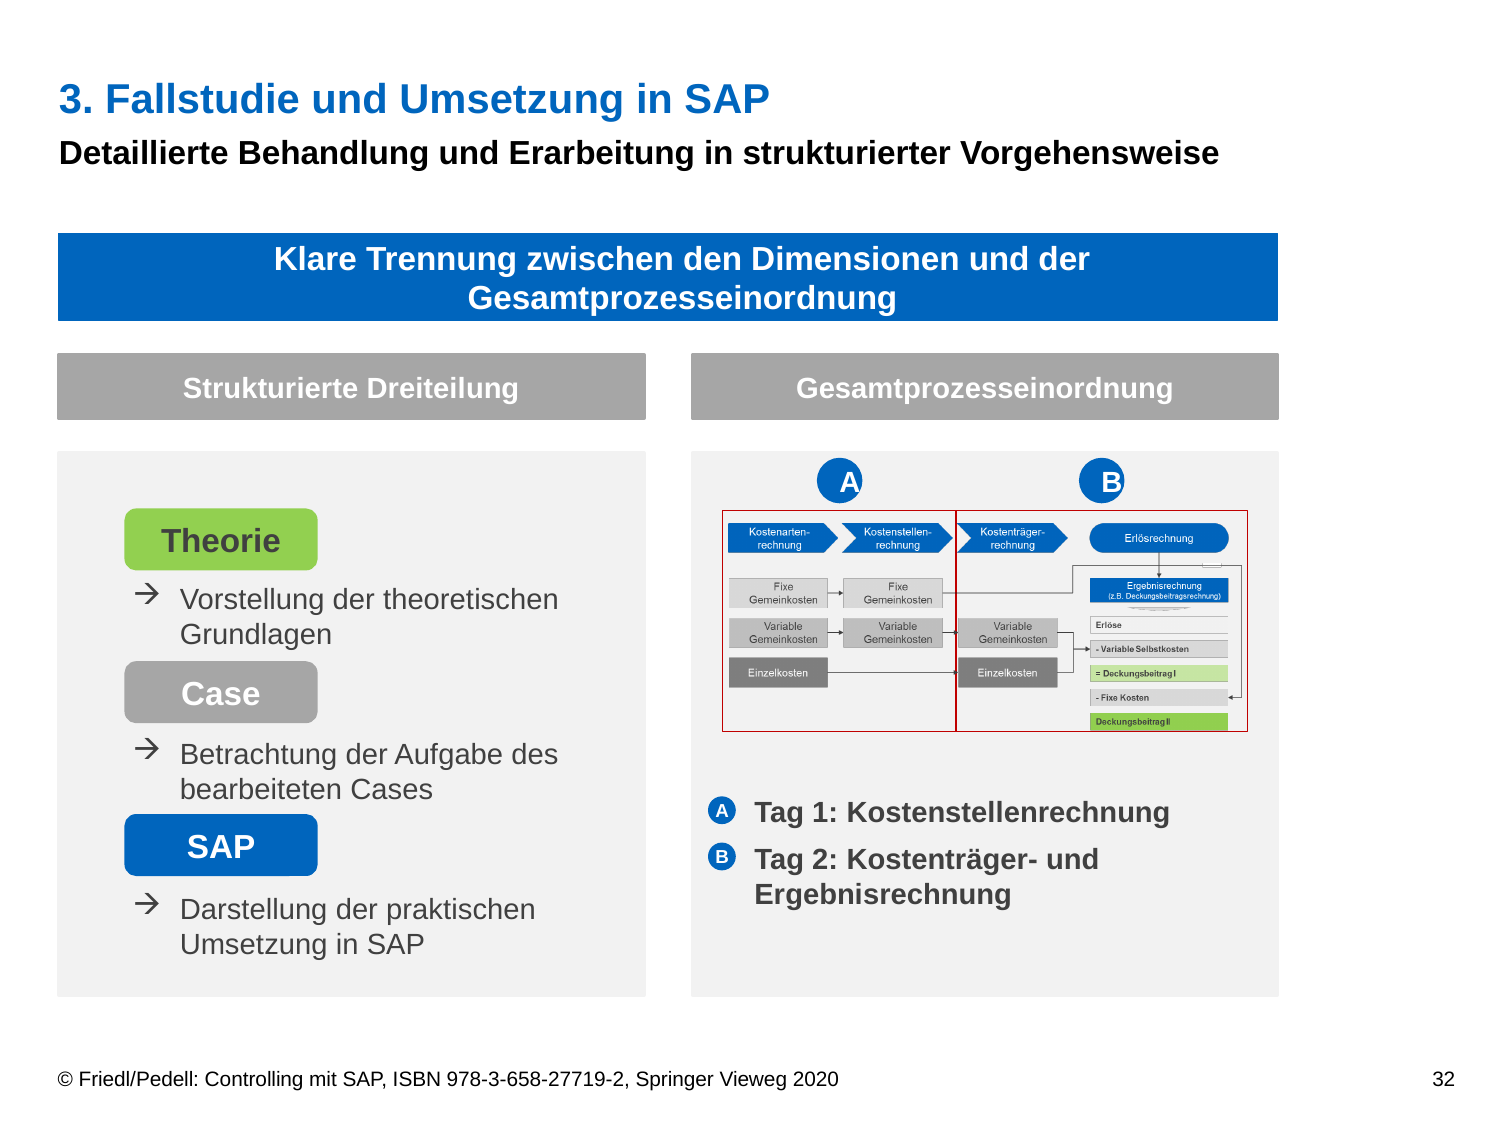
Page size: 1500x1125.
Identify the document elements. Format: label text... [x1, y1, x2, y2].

text_box Vorstellung der theoretischen Grundlagen Betrachtung der Aufgabe des bearbeiteten Cases Darstellung der praktischen Umsetzung in SAP [57, 451, 646, 997]
picture [728, 521, 1242, 732]
text_box Strukturierte Dreiteilung [57, 353, 646, 420]
text_box [720, 508, 954, 734]
text_box B [1078, 457, 1125, 504]
text_box Theorie [124, 508, 318, 571]
footer © Friedl/Pedell: Controlling mit SAP, ISBN 978-3-658-27719-2, Springer Vieweg 2020 [42, 1058, 1235, 1113]
text_box A [708, 796, 736, 825]
text_box Case [124, 661, 318, 724]
text_box B [708, 842, 736, 871]
text_box Klare Trennung zwischen den Dimensionen und der Gesamtprozesseinordnung [57, 231, 1279, 322]
text_box Gesamtprozesseinordnung [691, 353, 1279, 420]
text_box SAP [124, 814, 318, 877]
slide_number 32 [1262, 1058, 1470, 1119]
text_box A [816, 457, 863, 504]
title 3. Fallstudie und Umsetzung in SAP [58, 58, 1278, 119]
text_box Tag 1: Kostenstellenrechnung Tag 2: Kostenträger- und Ergebnisrechnung [691, 451, 1279, 997]
text_box [954, 508, 1249, 734]
list Detaillierte Behandlung und Erarbeitung in strukturierter Vorgehensweise [58, 121, 1278, 171]
